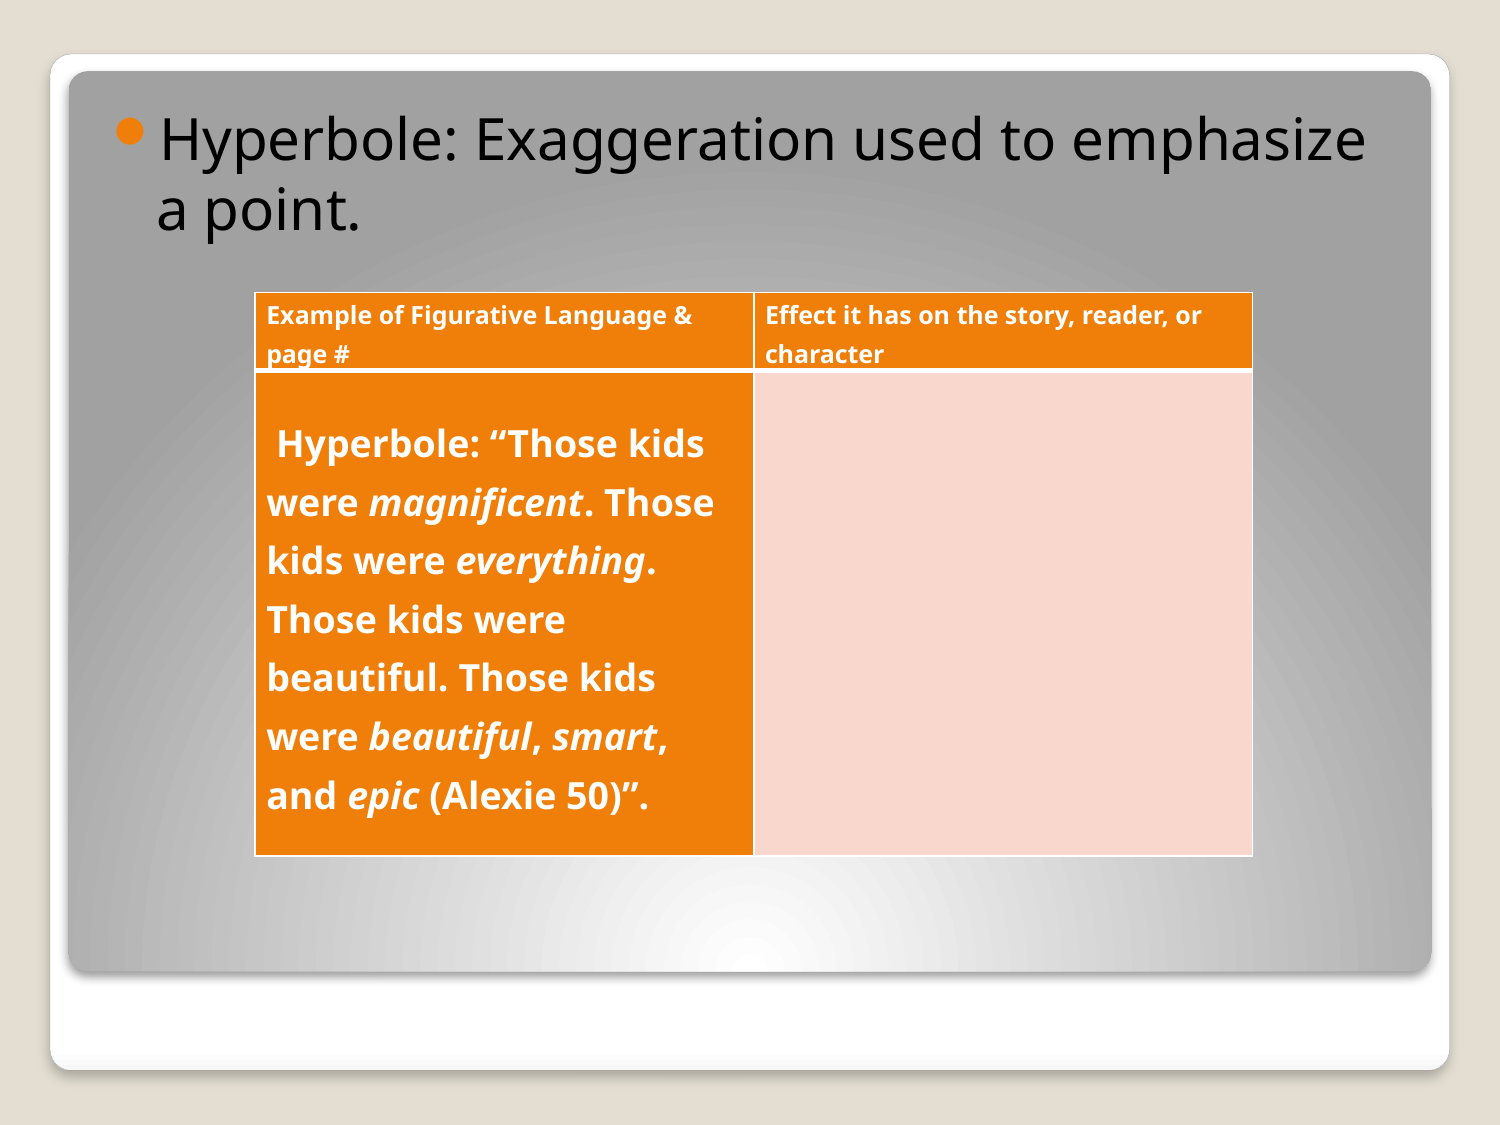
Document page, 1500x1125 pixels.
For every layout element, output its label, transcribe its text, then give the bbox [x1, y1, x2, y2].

table_cell [755, 373, 1252, 855]
table_header Example of Figurative Language & page # [256, 293, 753, 368]
list Hyperbole: Exaggeration used to emphasize a point. [82, 86, 1425, 774]
table_cell Hyperbole: “Those kids were magnificent. Those kids were everything. Those kids were beautiful. Those kids were beautiful, smart, and epic (Alexie 50)”. [256, 373, 753, 855]
table_header Effect it has on the story, reader, or character [755, 293, 1252, 368]
